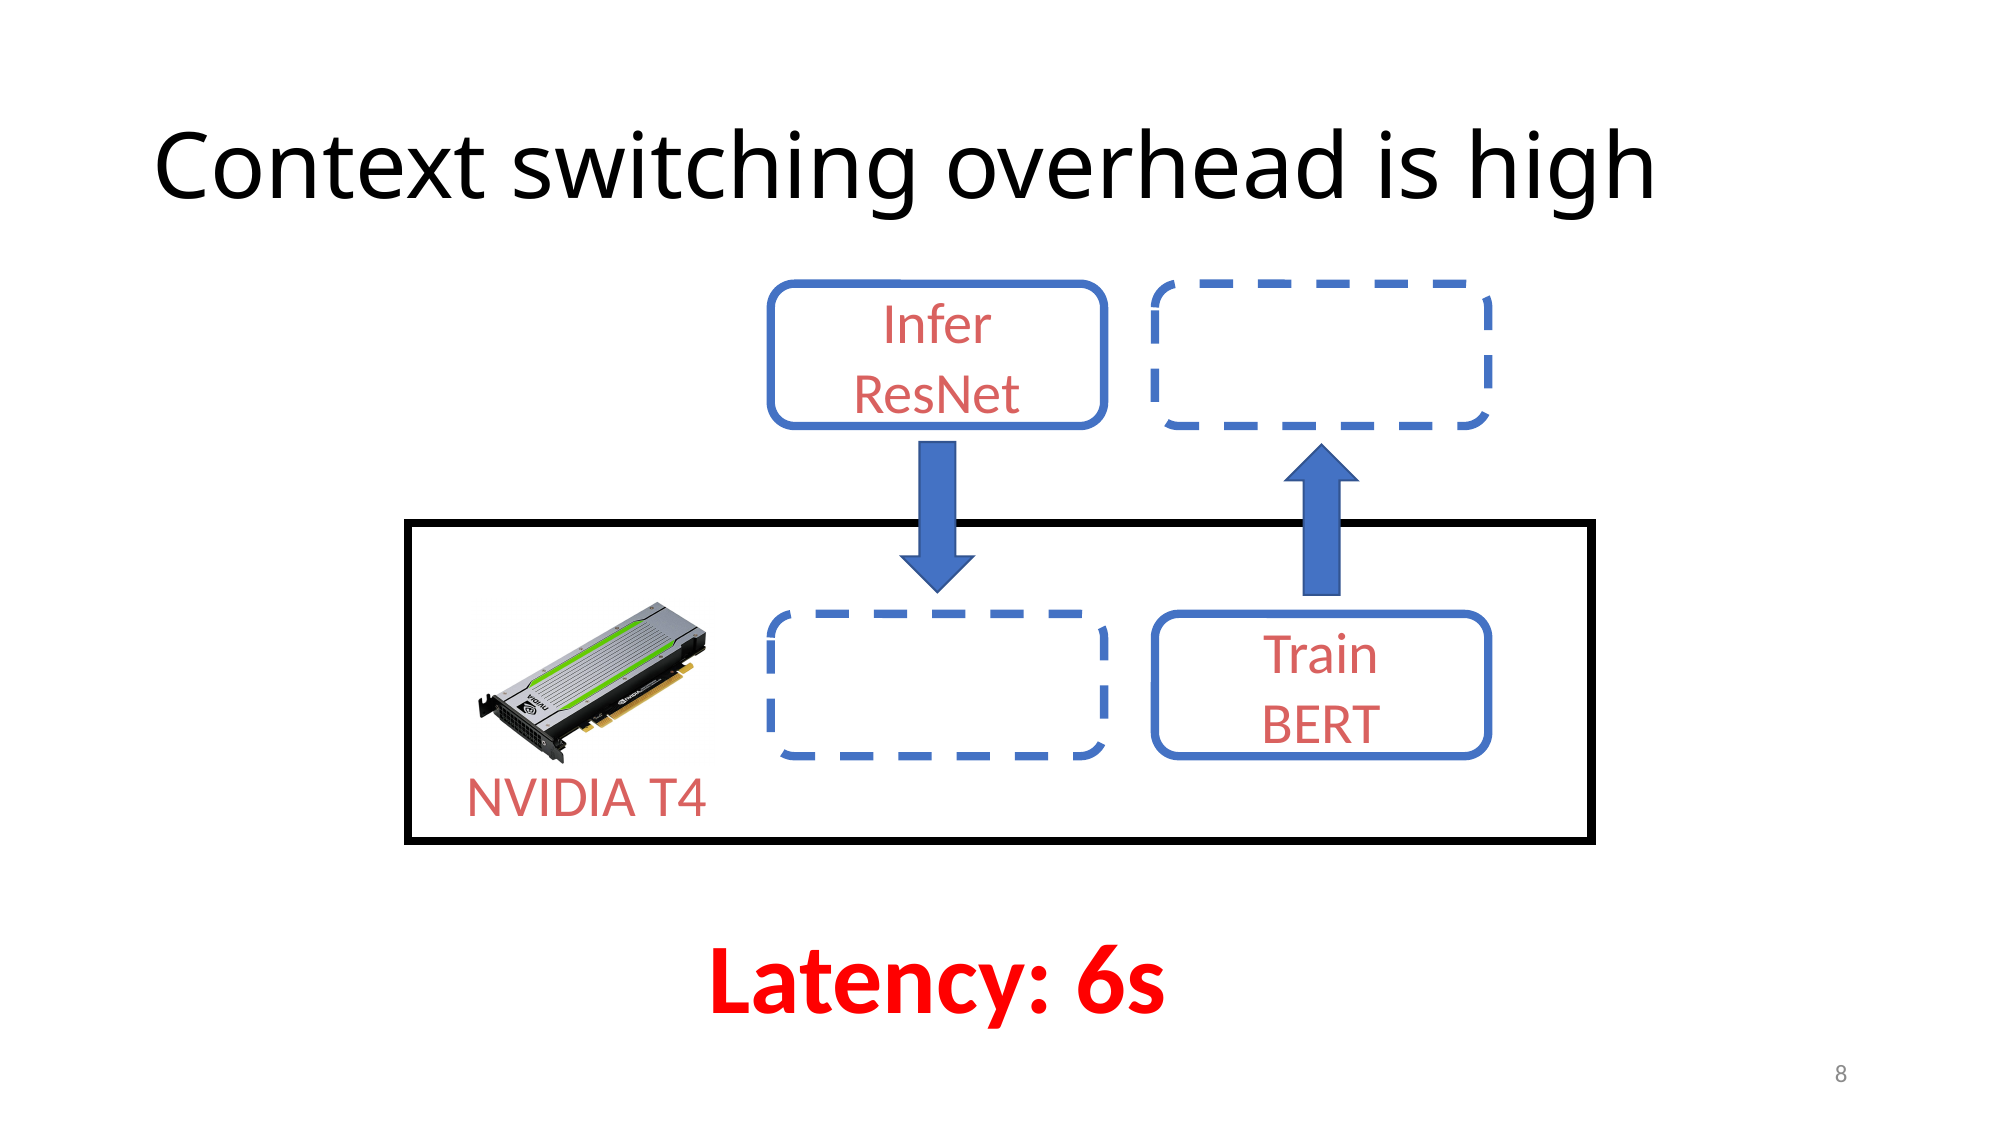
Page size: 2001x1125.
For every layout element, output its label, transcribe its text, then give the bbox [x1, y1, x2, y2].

text_box [407, 522, 1593, 842]
text_box Latency: 6s [672, 906, 1203, 1042]
text_box [1283, 443, 1360, 596]
title Context switching overhead is high [137, 59, 1863, 278]
slide_number 8 [1412, 1042, 1863, 1103]
picture [471, 598, 715, 766]
text_box [899, 440, 976, 594]
text_box NVIDIA T4 [452, 750, 723, 835]
text_box [1153, 282, 1490, 428]
text_box Infer ResNet [769, 282, 1106, 428]
